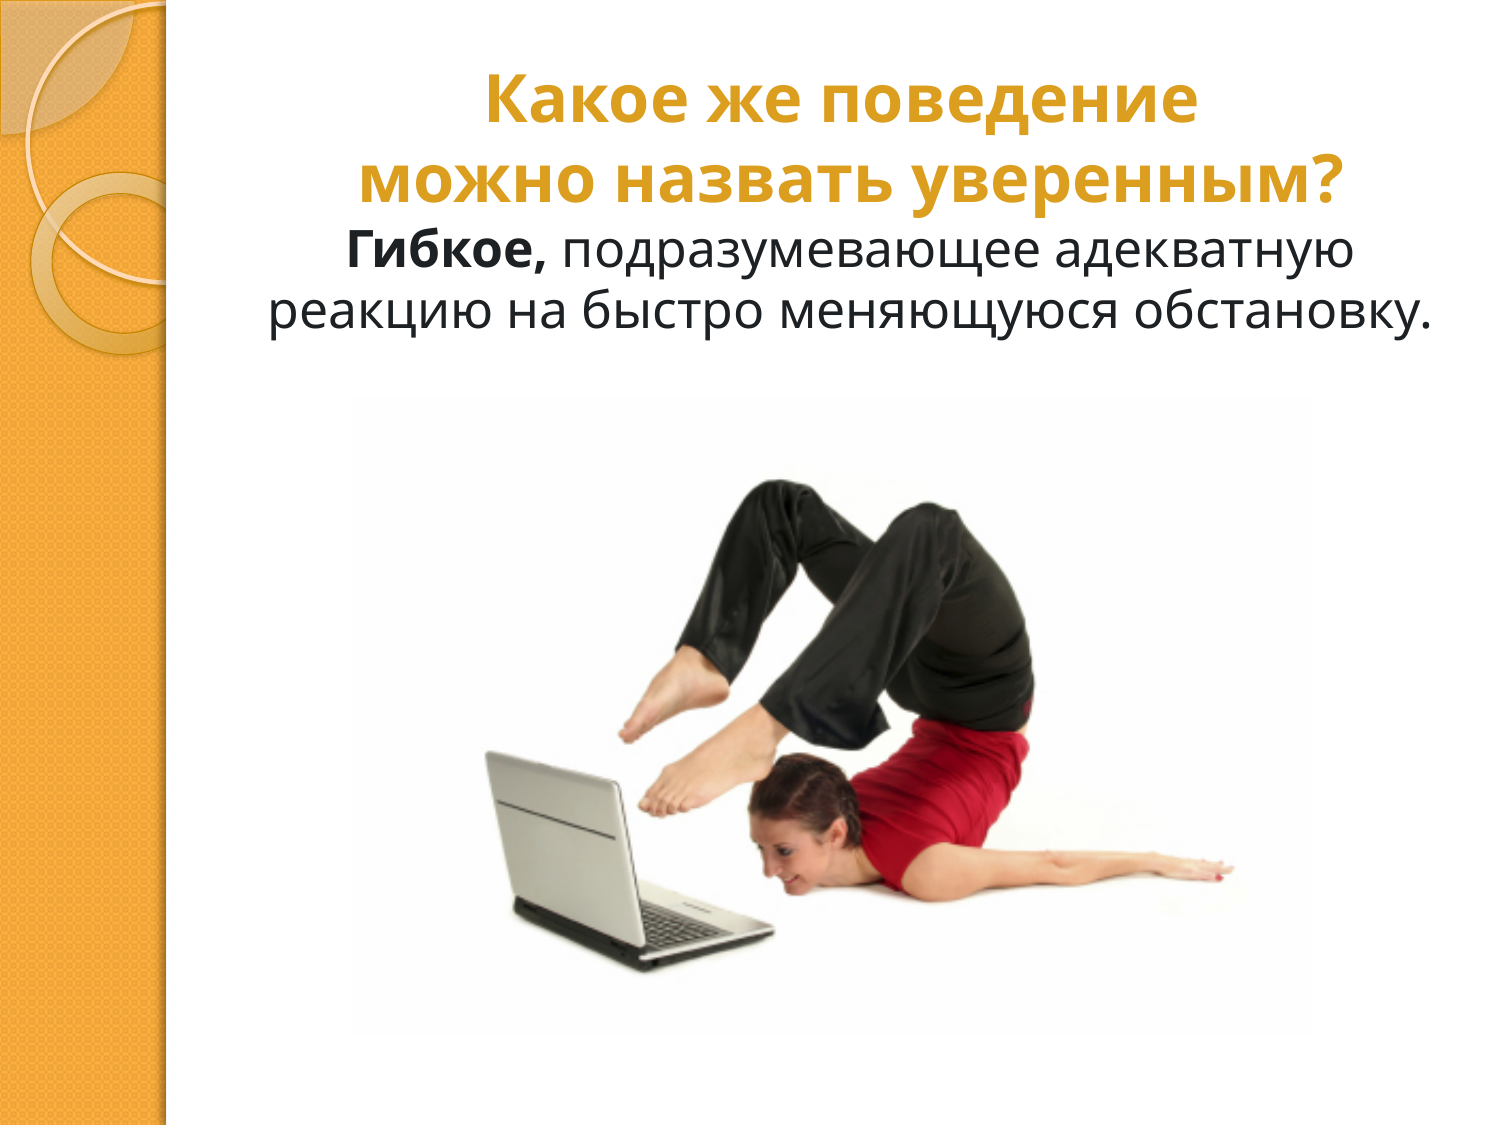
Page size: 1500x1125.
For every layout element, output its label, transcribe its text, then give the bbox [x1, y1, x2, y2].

picture [351, 396, 1313, 1036]
title Какое же поведение можно назвать уверенным? Гибкое, подразумевающее адекватную реакцию на быстро меняющуюся обстановку. [235, 45, 1466, 350]
